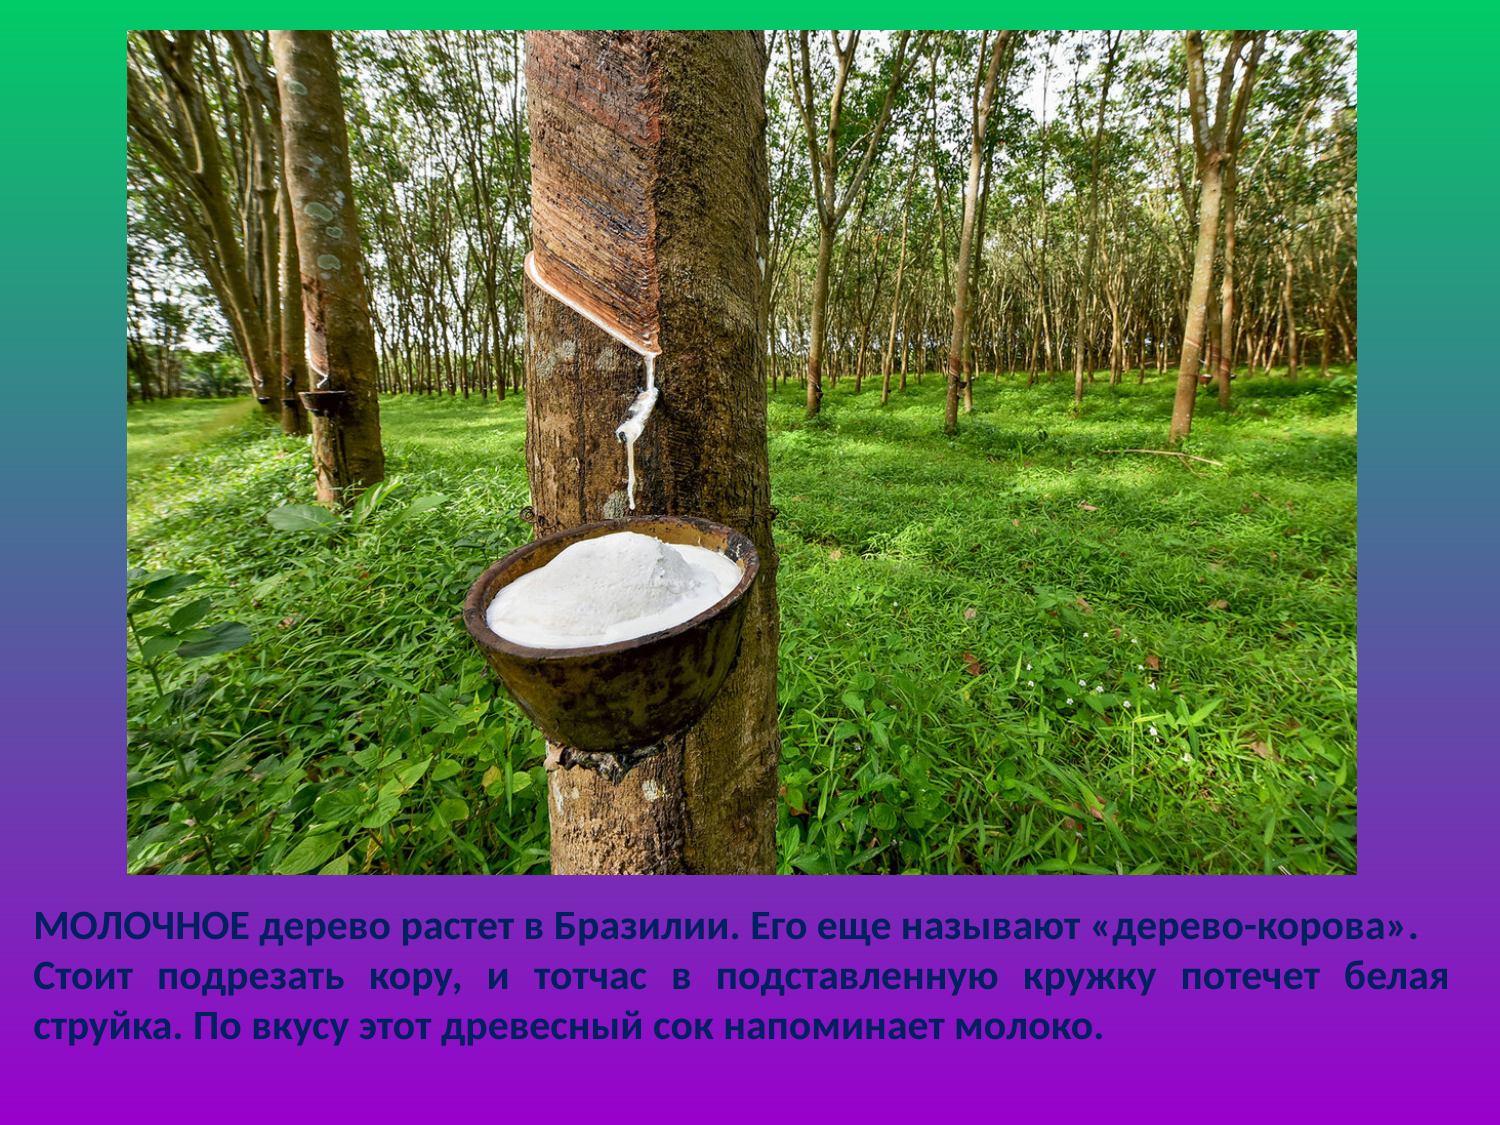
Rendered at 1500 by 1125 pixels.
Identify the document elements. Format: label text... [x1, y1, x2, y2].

picture [127, 30, 1357, 875]
text_box МОЛОЧНОЕ дерево растет в Бразилии. Его еще называют «дерево-корова». Стоит подрезать кору, и тотчас в подставленную кружку потечет белая струйка. По вкусу этот древесный сок напоминает молоко. [18, 890, 1466, 1055]
